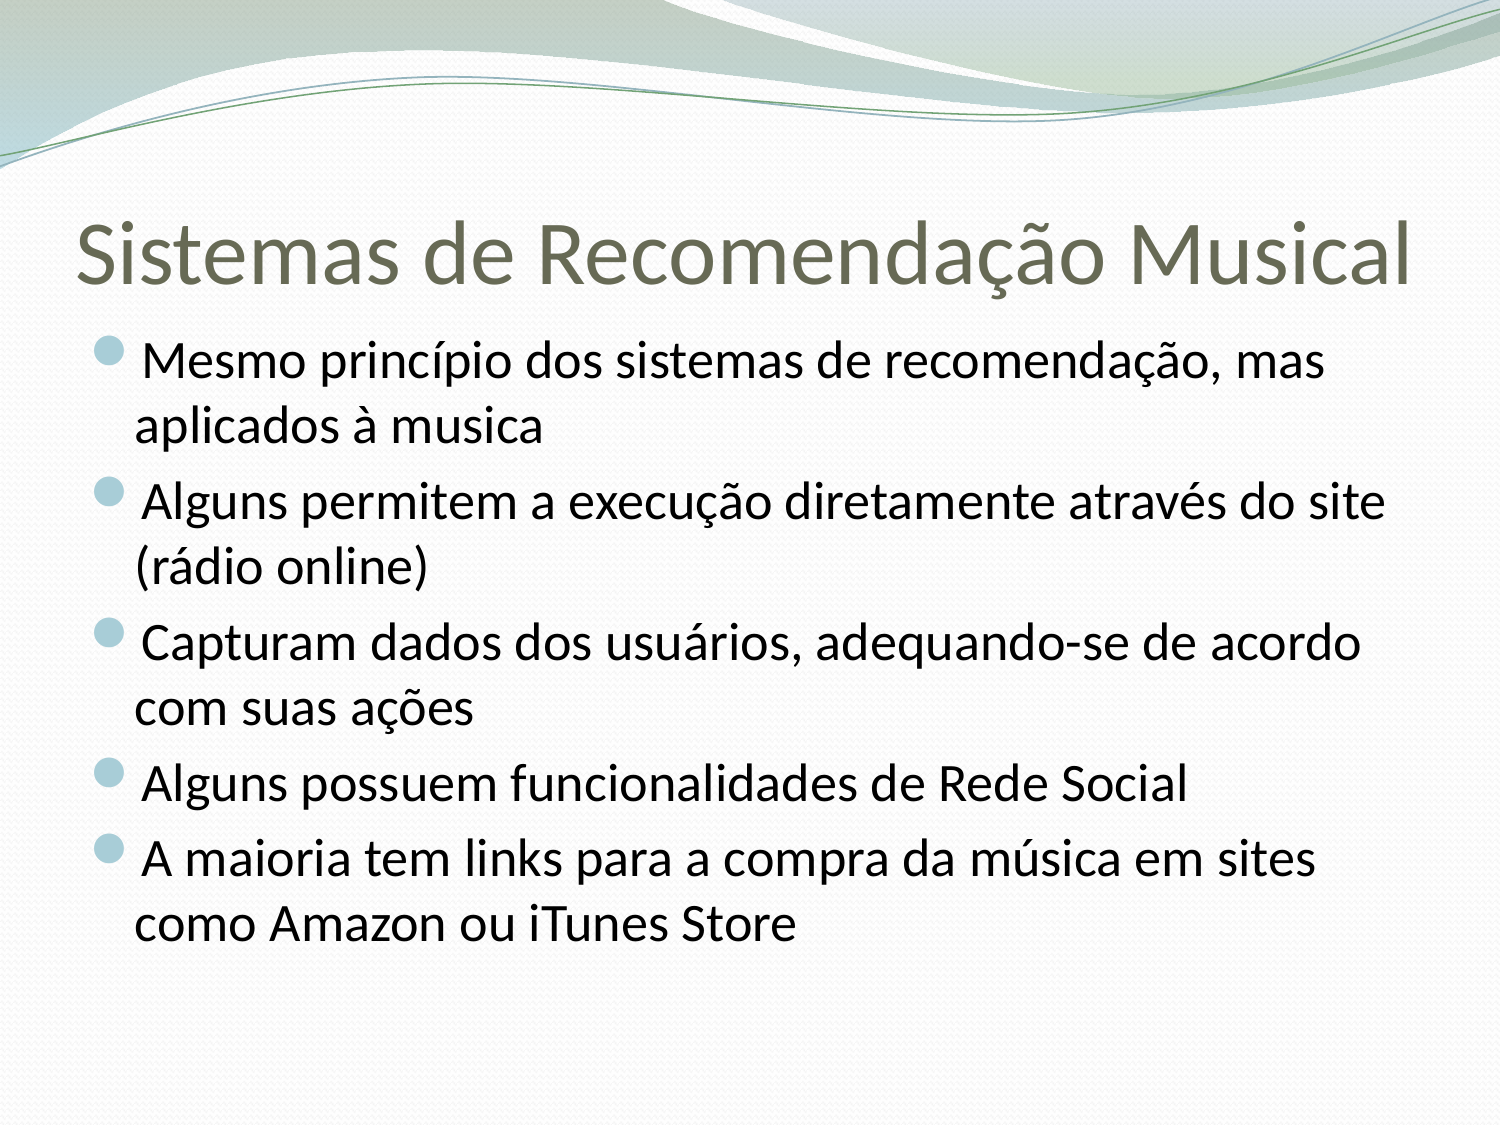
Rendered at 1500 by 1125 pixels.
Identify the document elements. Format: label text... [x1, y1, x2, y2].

title Sistemas de Recomendação Musical [75, 115, 1425, 303]
list Mesmo princípio dos sistemas de recomendação, mas aplicados à musica Alguns permitem a execução diretamente através do site (rádio online) Capturam dados dos usuários, adequando-se de acordo com suas ações Alguns possuem funcionalidades de Rede Social A maioria tem links para a compra da música em sites como Amazon ou iTunes Store [75, 317, 1425, 1038]
